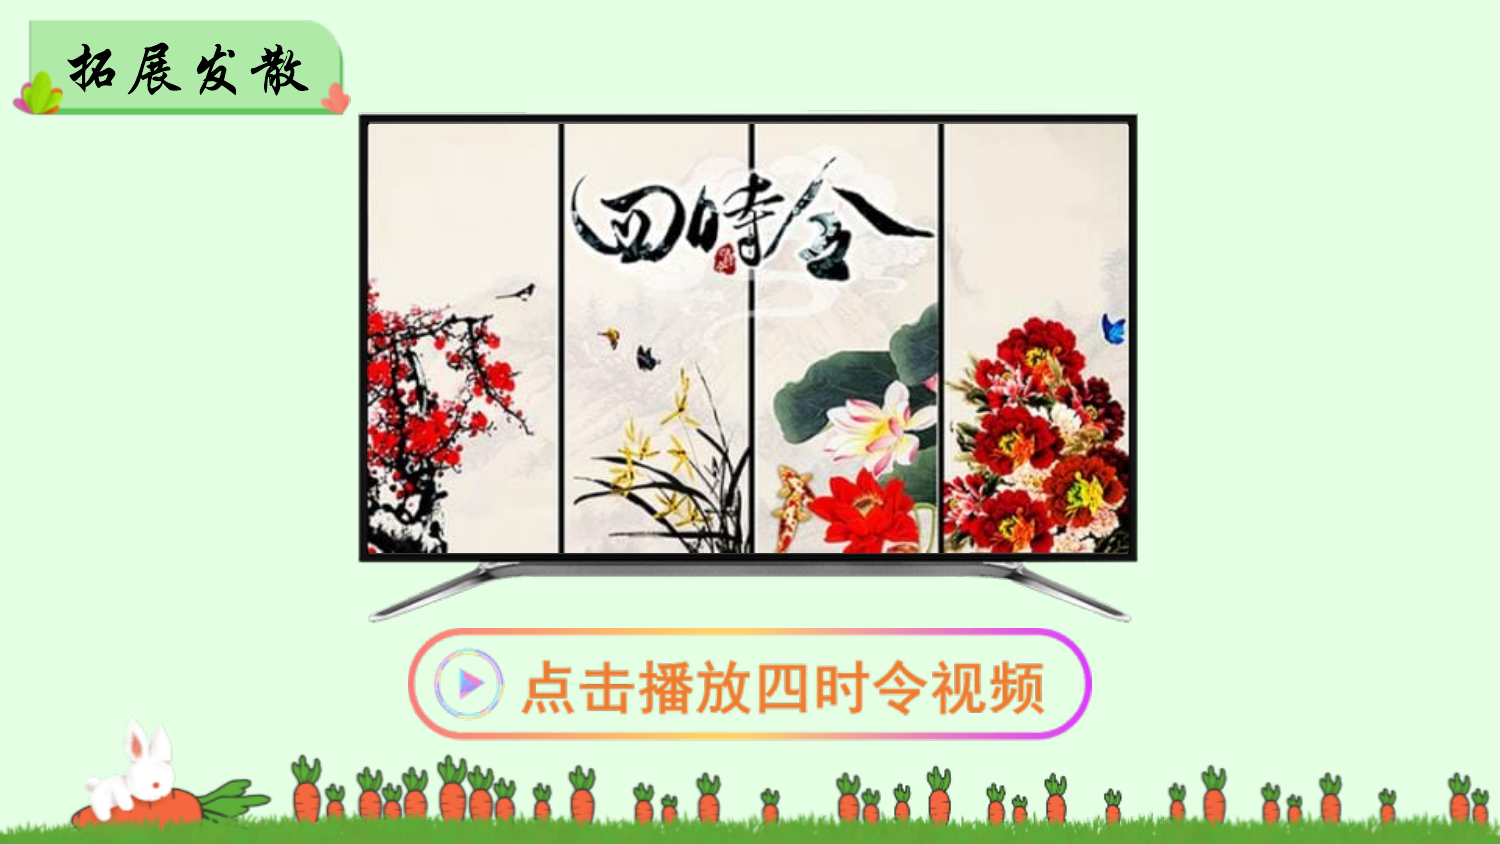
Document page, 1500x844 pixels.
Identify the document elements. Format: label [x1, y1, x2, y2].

picture [0, 95, 1500, 844]
text_box [2, 8, 360, 126]
